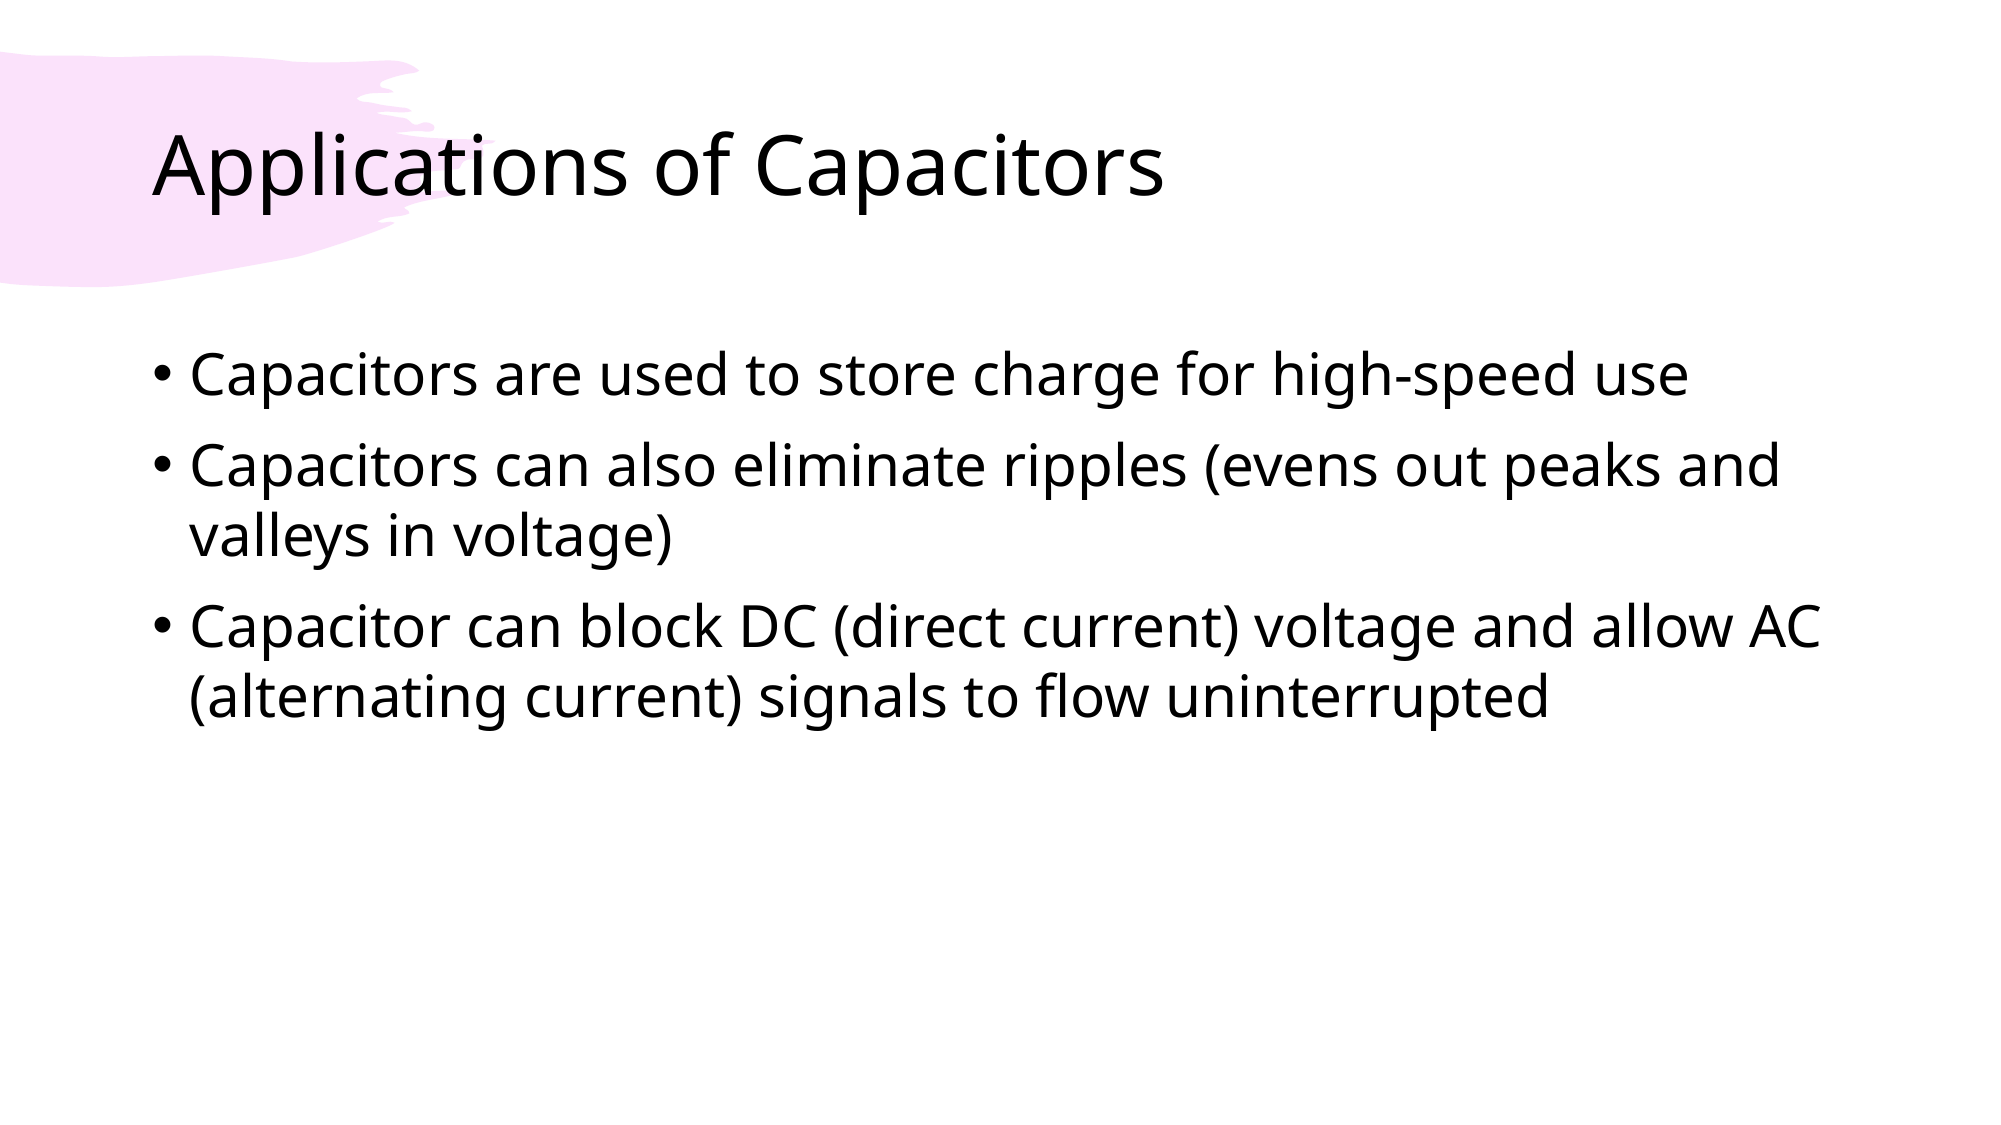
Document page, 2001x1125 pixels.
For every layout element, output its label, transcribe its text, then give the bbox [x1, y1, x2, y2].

title Applications of Capacitors [137, 59, 1863, 278]
list Capacitors are used to store charge for high-speed use Capacitors can also eliminate ripples (evens out peaks and valleys in voltage) Capacitor can block DC (direct current) voltage and allow AC (alternating current) signals to flow uninterrupted [137, 329, 1863, 1013]
